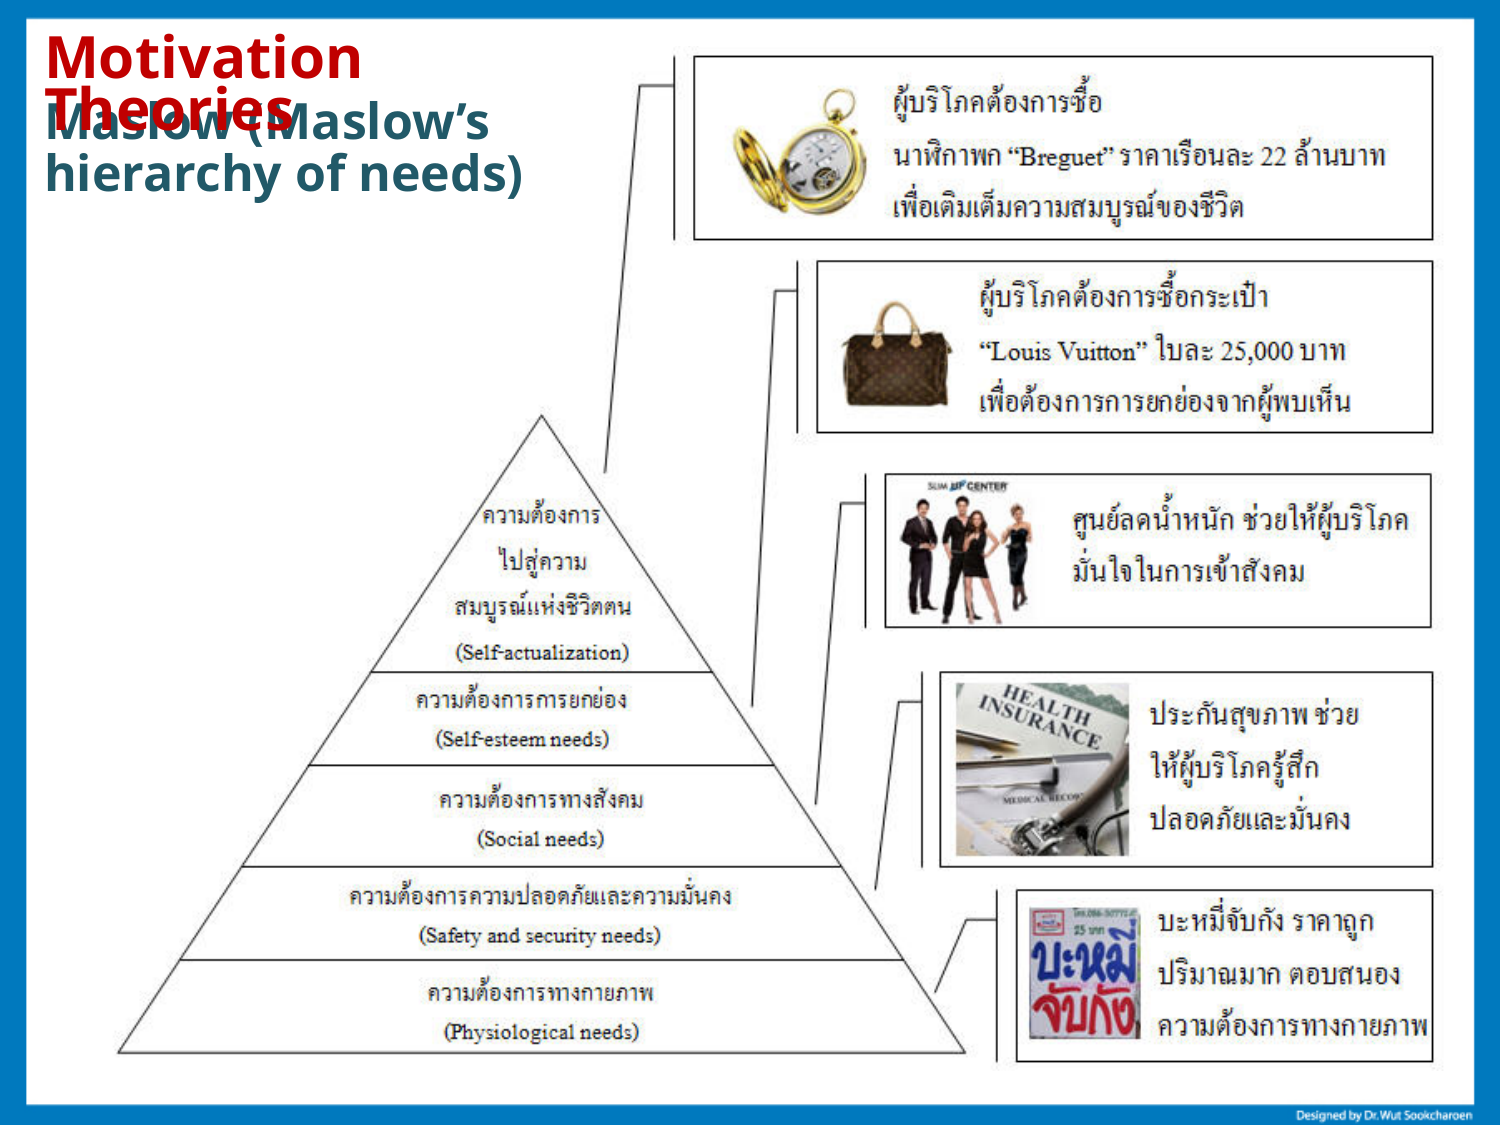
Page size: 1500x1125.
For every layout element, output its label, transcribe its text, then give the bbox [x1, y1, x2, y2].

text_box Motivation Theories [29, 30, 443, 95]
text_box Maslow (Maslow’s hierarchy of needs) [29, 95, 95, 209]
picture [0, 0, 1500, 1125]
